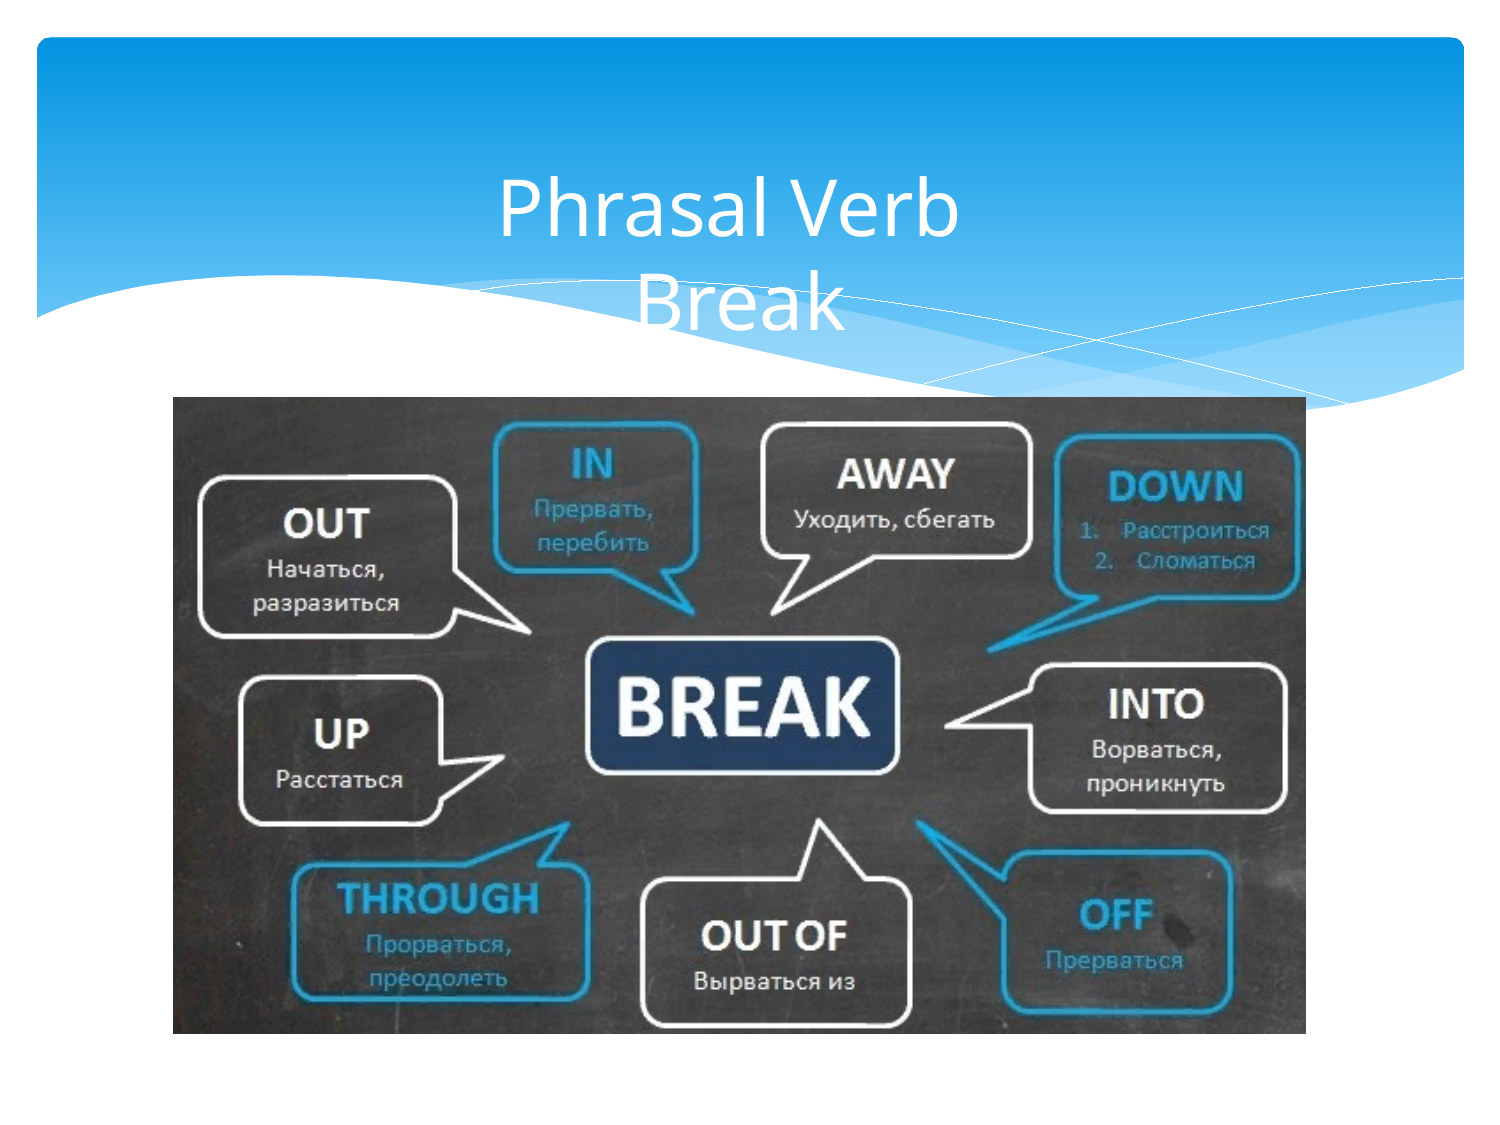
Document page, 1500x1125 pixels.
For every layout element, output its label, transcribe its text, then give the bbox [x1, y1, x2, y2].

title Phrasal Verb Break [64, 149, 1415, 355]
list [173, 396, 1306, 1035]
